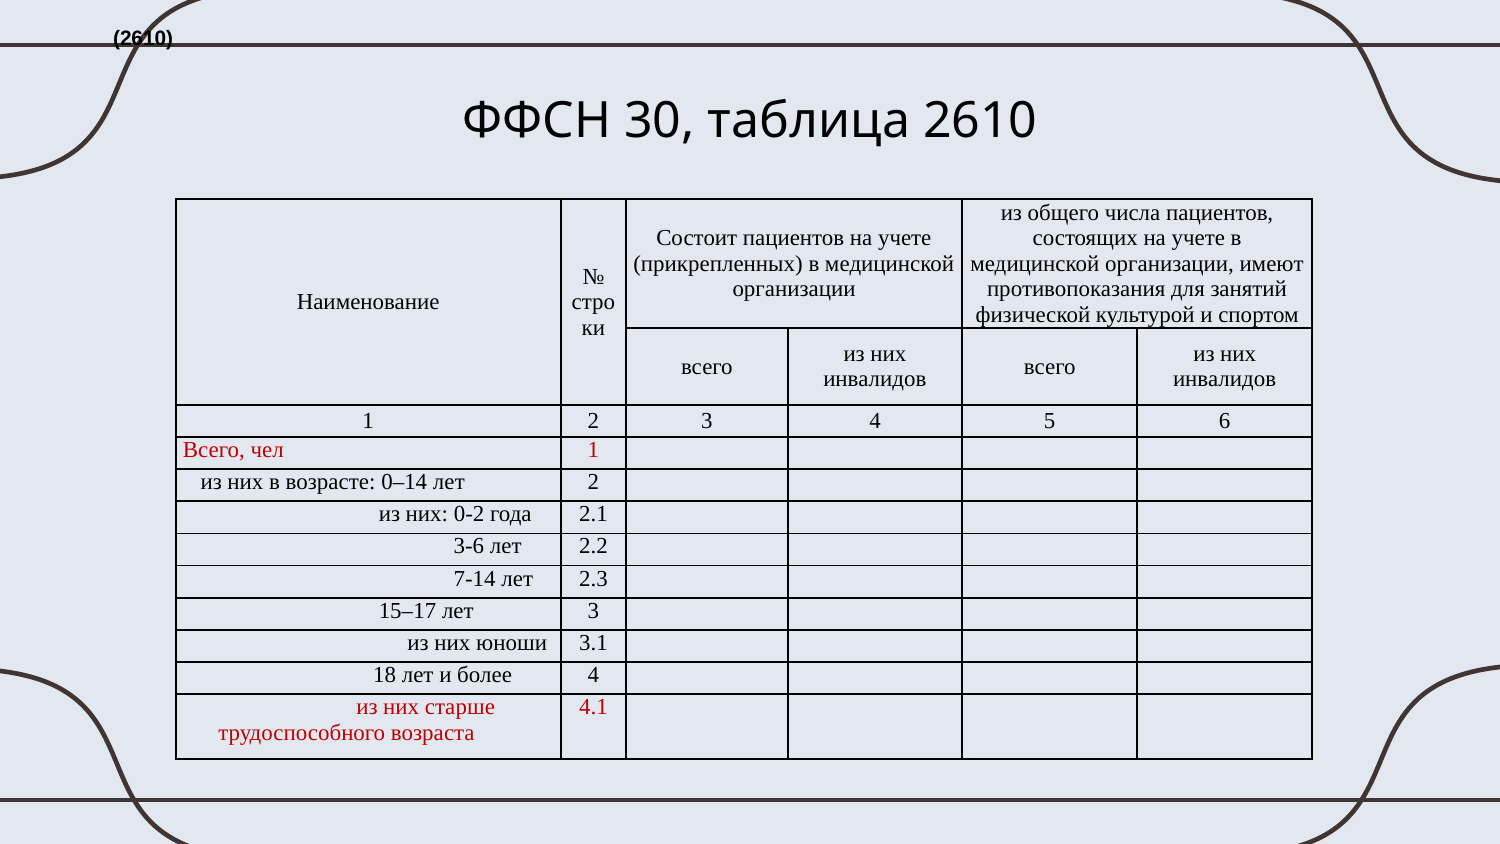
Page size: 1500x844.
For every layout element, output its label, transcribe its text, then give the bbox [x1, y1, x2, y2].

table_cell [789, 663, 961, 693]
title ФФСН 30, таблица 2610 [116, 72, 1383, 167]
table_cell [789, 599, 961, 629]
table_header Состоит пациентов на учете (прикрепленных) в медицинской организации [627, 200, 961, 327]
table_cell [963, 534, 1136, 565]
table_cell 1 [177, 406, 560, 436]
table_cell [789, 695, 961, 758]
table_cell из них юноши [177, 631, 560, 661]
table_cell [963, 631, 1136, 661]
table_cell [627, 502, 787, 533]
table_cell всего [627, 329, 787, 404]
table_cell [789, 438, 961, 468]
table_cell [789, 502, 961, 533]
table_cell 2.3 [562, 566, 625, 597]
table_cell [1138, 566, 1311, 597]
table_cell 4.1 [562, 695, 625, 758]
table_cell 4 [562, 663, 625, 693]
table_cell [1138, 502, 1311, 533]
table_cell 3 [627, 406, 787, 436]
table_cell [627, 631, 787, 661]
table_cell [963, 502, 1136, 533]
table_header Наименование [177, 200, 560, 404]
table_cell всего [963, 329, 1136, 404]
table_cell [627, 695, 787, 758]
table_cell из них: 0-2 года [177, 502, 560, 533]
table_cell 2.1 [562, 502, 625, 533]
table_cell из них в возрасте: 0–14 лет [177, 470, 560, 500]
table_cell [789, 534, 961, 565]
table_cell 2 [562, 406, 625, 436]
table_cell 3 [562, 599, 625, 629]
table_cell [1138, 534, 1311, 565]
table_cell [963, 438, 1136, 468]
table_cell [627, 566, 787, 597]
table_cell [789, 631, 961, 661]
table_cell [963, 470, 1136, 500]
table_cell 2 [562, 470, 625, 500]
table_cell [627, 534, 787, 565]
table_cell [789, 470, 961, 500]
table_cell [627, 470, 787, 500]
table_cell 3.1 [562, 631, 625, 661]
table_cell [627, 599, 787, 629]
table_header № строки [562, 200, 625, 404]
table_cell 15–17 лет [177, 599, 560, 629]
table_cell 2.2 [562, 534, 625, 565]
table_cell 1 [562, 438, 625, 468]
table_header из общего числа пациентов, состоящих на учете в медицинской организации, имеют противопоказания для занятий физической культурой и спортом [963, 200, 1311, 327]
table_cell [1138, 599, 1311, 629]
text_box (2610) [98, 17, 1402, 58]
table_cell [1138, 695, 1311, 758]
table_cell 6 [1138, 406, 1311, 436]
table_cell 5 [963, 406, 1136, 436]
table_cell 7-14 лет [177, 566, 560, 597]
table_cell [1138, 631, 1311, 661]
table_cell [963, 695, 1136, 758]
table_cell [963, 566, 1136, 597]
table_cell 4 [789, 406, 961, 436]
table_cell [963, 663, 1136, 693]
table_cell [1138, 470, 1311, 500]
table_cell [963, 599, 1136, 629]
table_cell из них инвалидов [789, 329, 961, 404]
table_cell из них инвалидов [1138, 329, 1311, 404]
table_cell 3-6 лет [177, 534, 560, 565]
table_cell из них старше трудоспособного возраста [177, 695, 560, 758]
table_cell [789, 566, 961, 597]
table_cell [1138, 438, 1311, 468]
table_cell Всего, чел [177, 438, 560, 468]
table_cell [627, 663, 787, 693]
table_cell 18 лет и более [177, 663, 560, 693]
table_cell [1138, 663, 1311, 693]
table_cell [627, 438, 787, 468]
